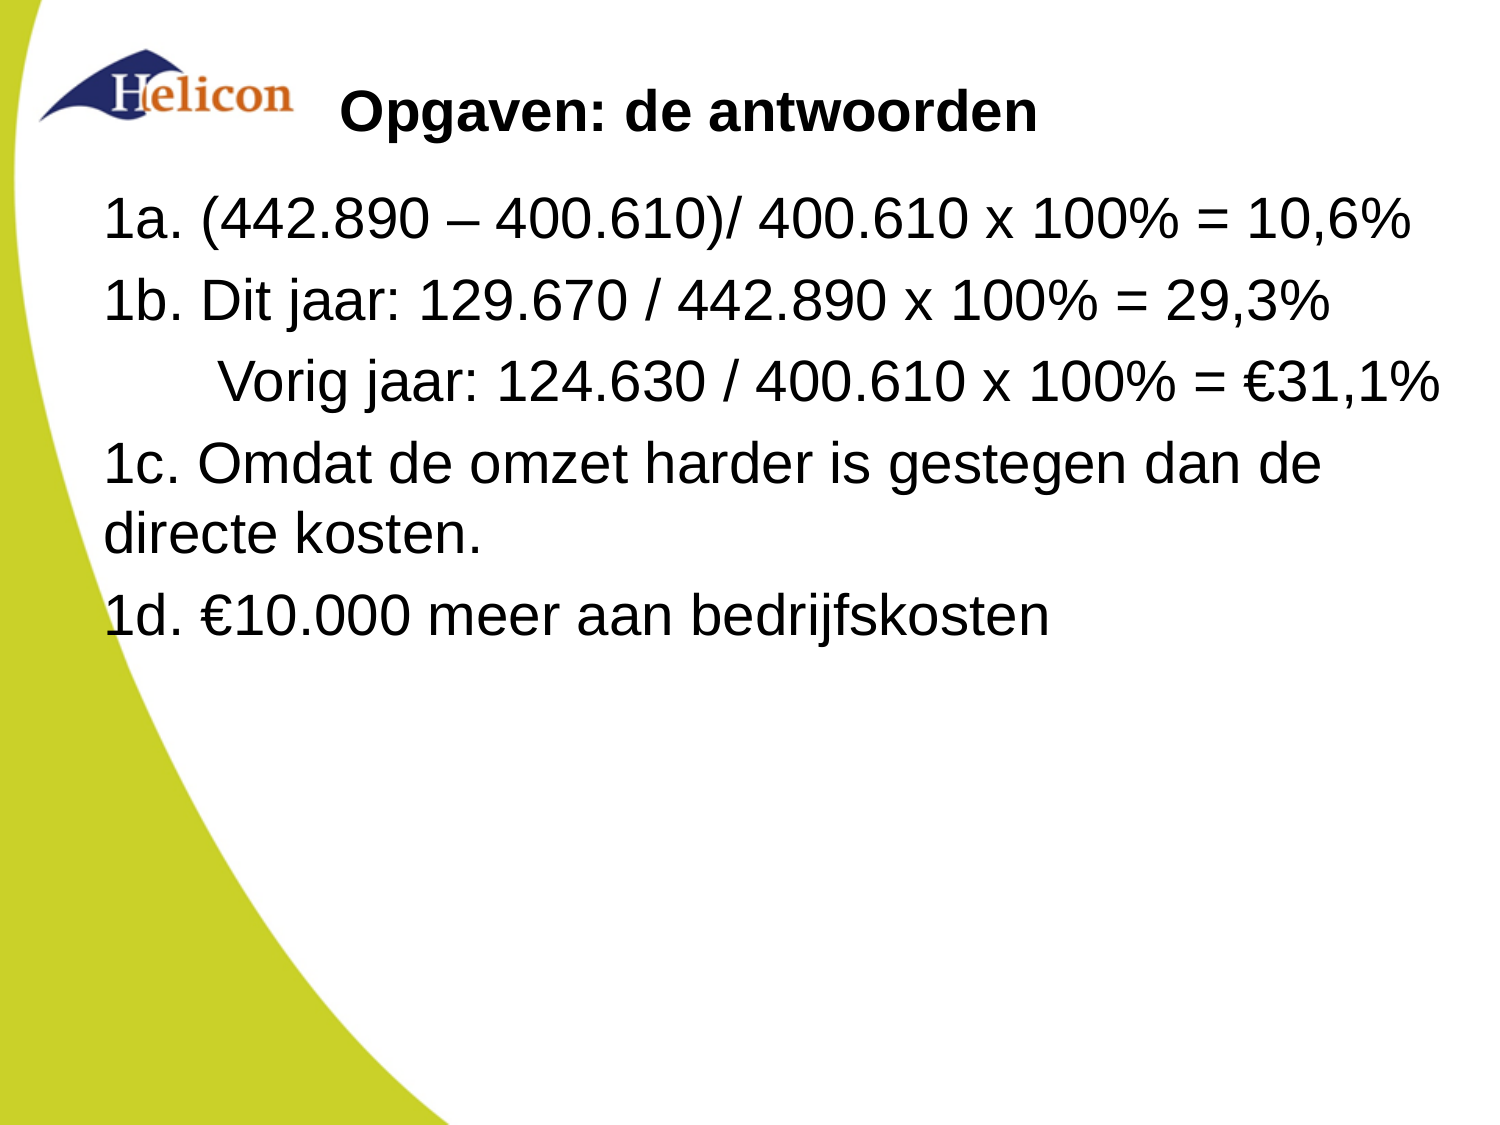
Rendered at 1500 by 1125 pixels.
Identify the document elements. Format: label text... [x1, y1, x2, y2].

title Opgaven: de antwoorden [324, 54, 1415, 161]
picture [0, 0, 1500, 1125]
list 1a. (442.890 – 400.610)/ 400.610 x 100% = 10,6% 1b. Dit jaar: 129.670 / 442.890 x 100% = 29,3% Vorig jaar: 124.630 / 400.610 x 100% = €31,1% 1c. Omdat de omzet harder is gestegen dan de directe kosten. 1d. €10.000 meer aan bedrijfskosten [88, 172, 1461, 982]
